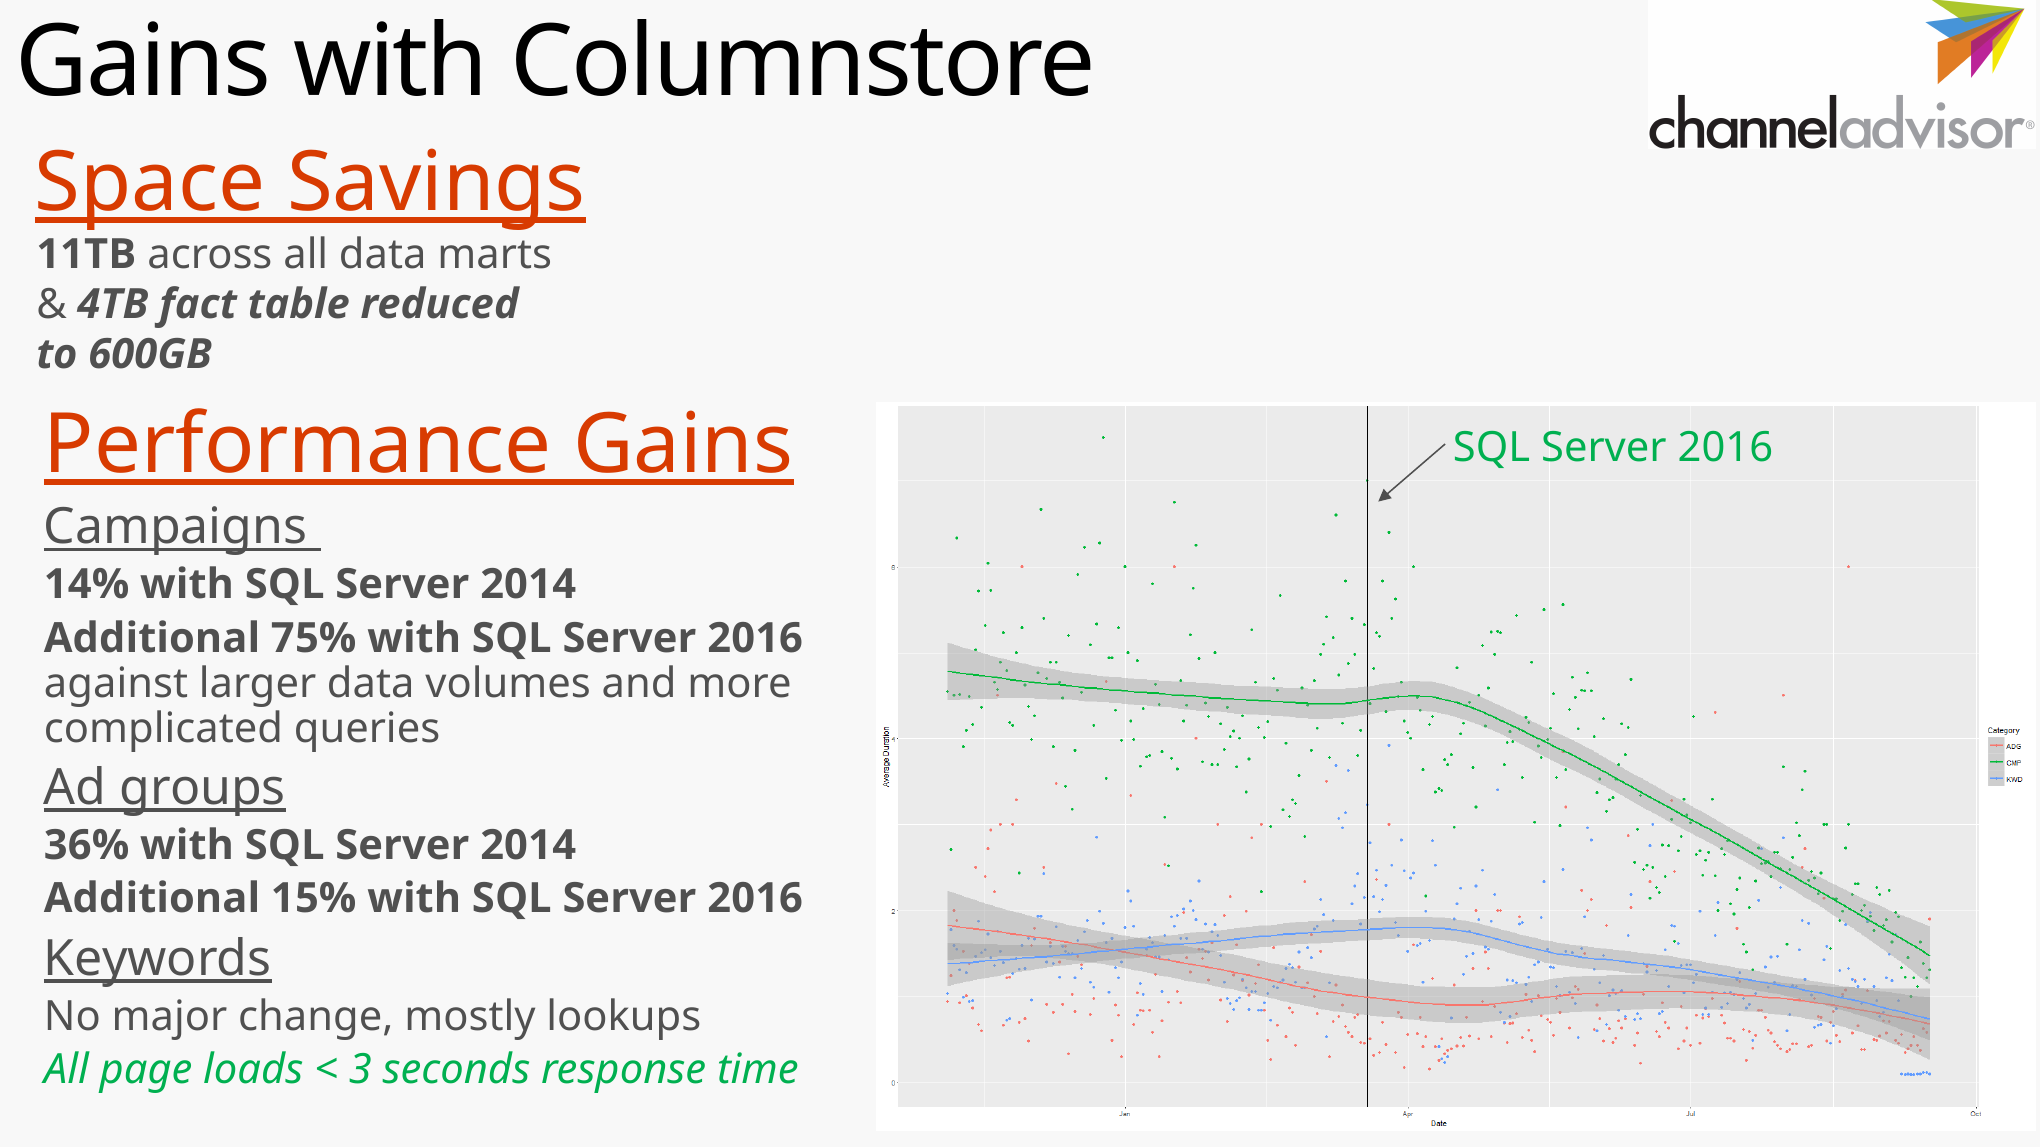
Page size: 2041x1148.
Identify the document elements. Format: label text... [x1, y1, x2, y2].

title Gains with Columnstore [0, 0, 1647, 145]
text_box Space Savings [20, 119, 646, 235]
text_box 11TB across all data marts & 4TB fact table reduced to 600GB [0, 219, 583, 384]
picture [1647, 0, 2036, 149]
list Performance Gains Campaigns 14% with SQL Server 2014 Additional 75% with SQL Server 2016 against larger data volumes and more complicated queries Ad groups 36% with SQL Server 2014 Additional 15% with SQL Server 2016 Keywords No major change, mostly lookups All page loads < 3 seconds response time [20, 385, 836, 1131]
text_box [876, 402, 2036, 1132]
